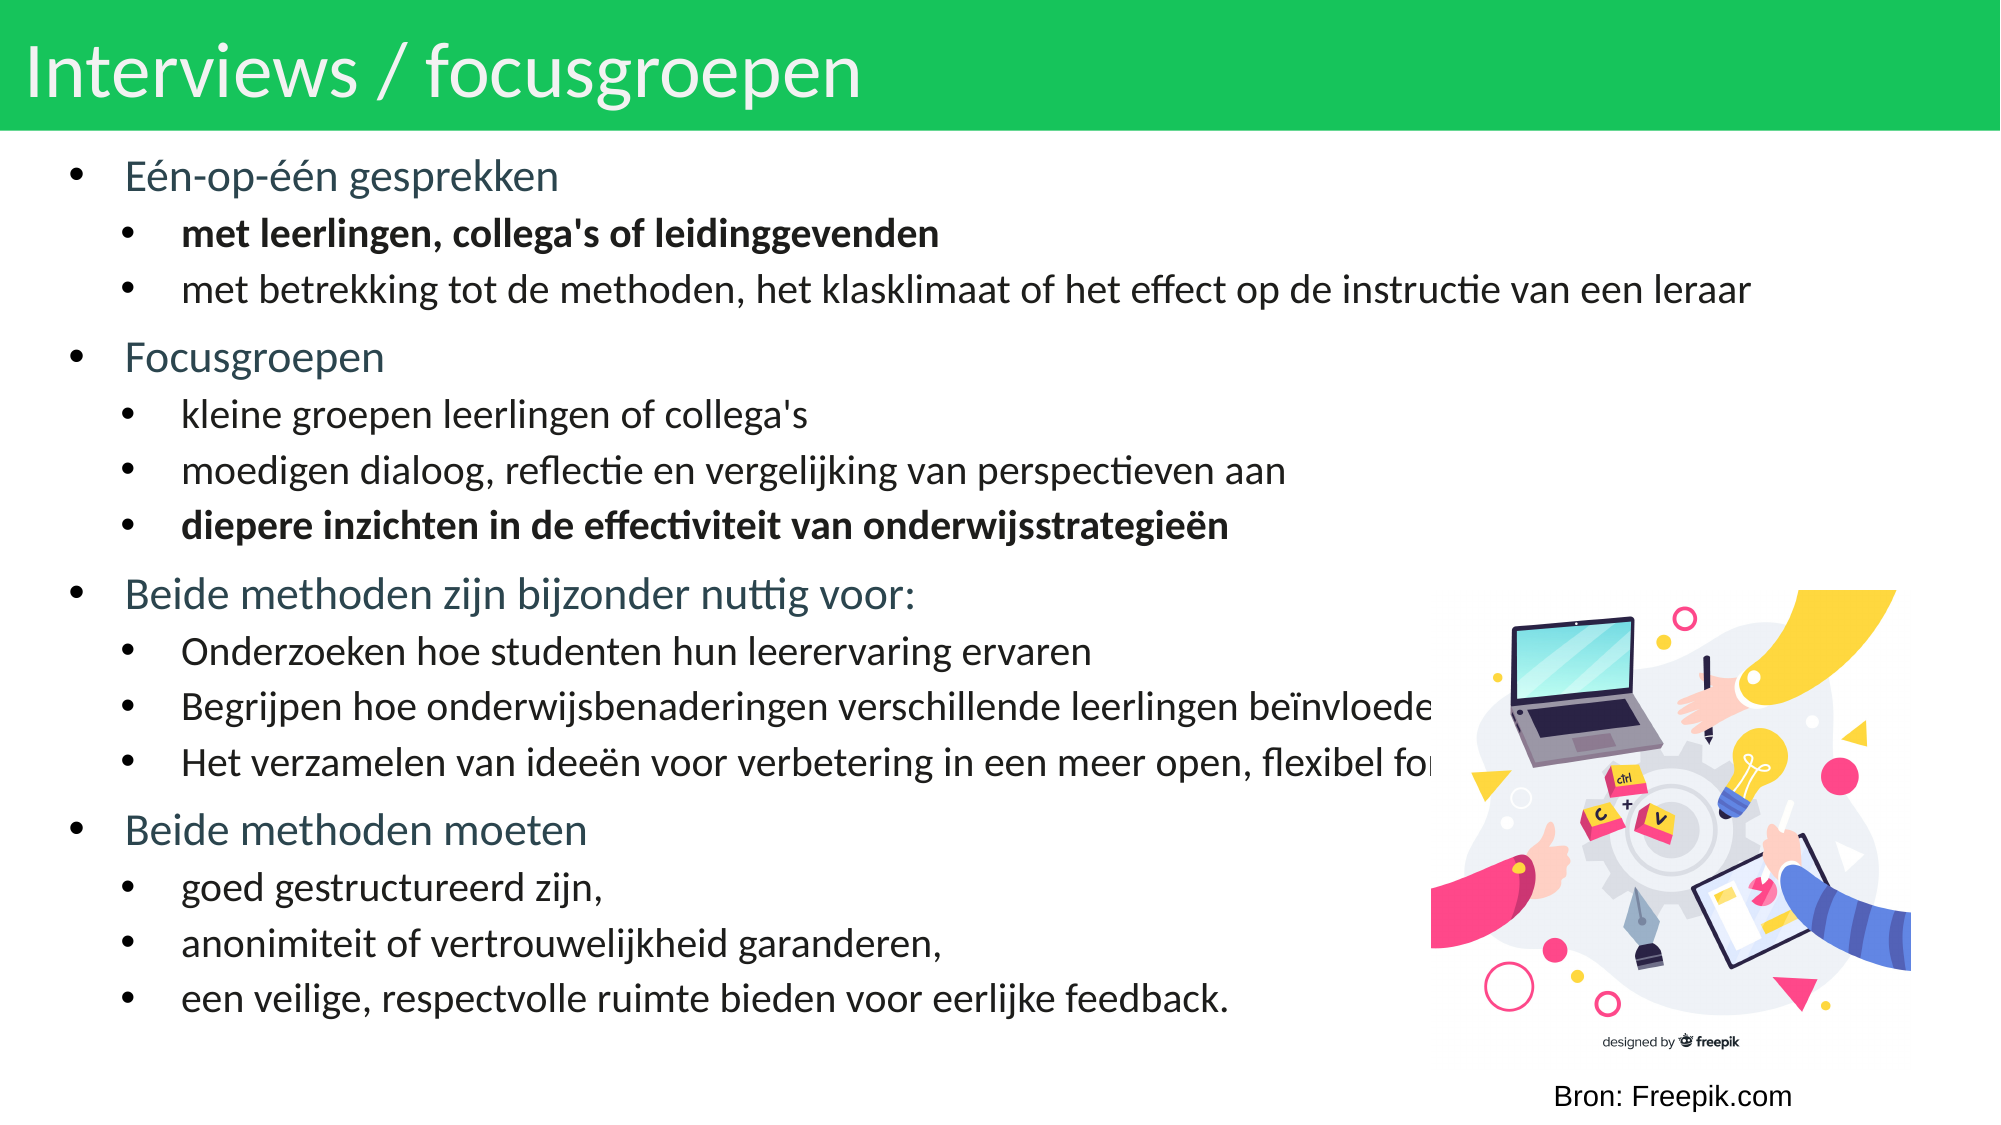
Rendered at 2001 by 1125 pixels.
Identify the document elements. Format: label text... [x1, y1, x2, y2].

title Interviews / focusgroepen [16, 13, 1976, 131]
list Eén-op-één gesprekken met leerlingen, collega's of leidinggevenden met betrekking tot de methoden, het klasklimaat of het effect op de instructie van een leraar Focusgroepen kleine groepen leerlingen of collega's moedigen dialoog, reflectie en vergelijking van perspectieven aan diepere inzichten in de effectiviteit van onderwijsstrategieën Beide methoden zijn bijzonder nuttig voor: Onderzoeken hoe studenten hun leerervaring ervaren Begrijpen hoe onderwijsbenaderingen verschillende leerlingen beïnvloeden Het verzamelen van ideeën voor verbetering in een meer open, flexibel formaat. Beide methoden moeten goed gestructureerd zijn, anonimiteit of vertrouwelijkheid garanderen, een veilige, respectvolle ruimte bieden voor eerlijke feedback. [16, 144, 1976, 1108]
picture [1431, 589, 1912, 1070]
text_box Bron: Freepik.com [1538, 1069, 1940, 1120]
